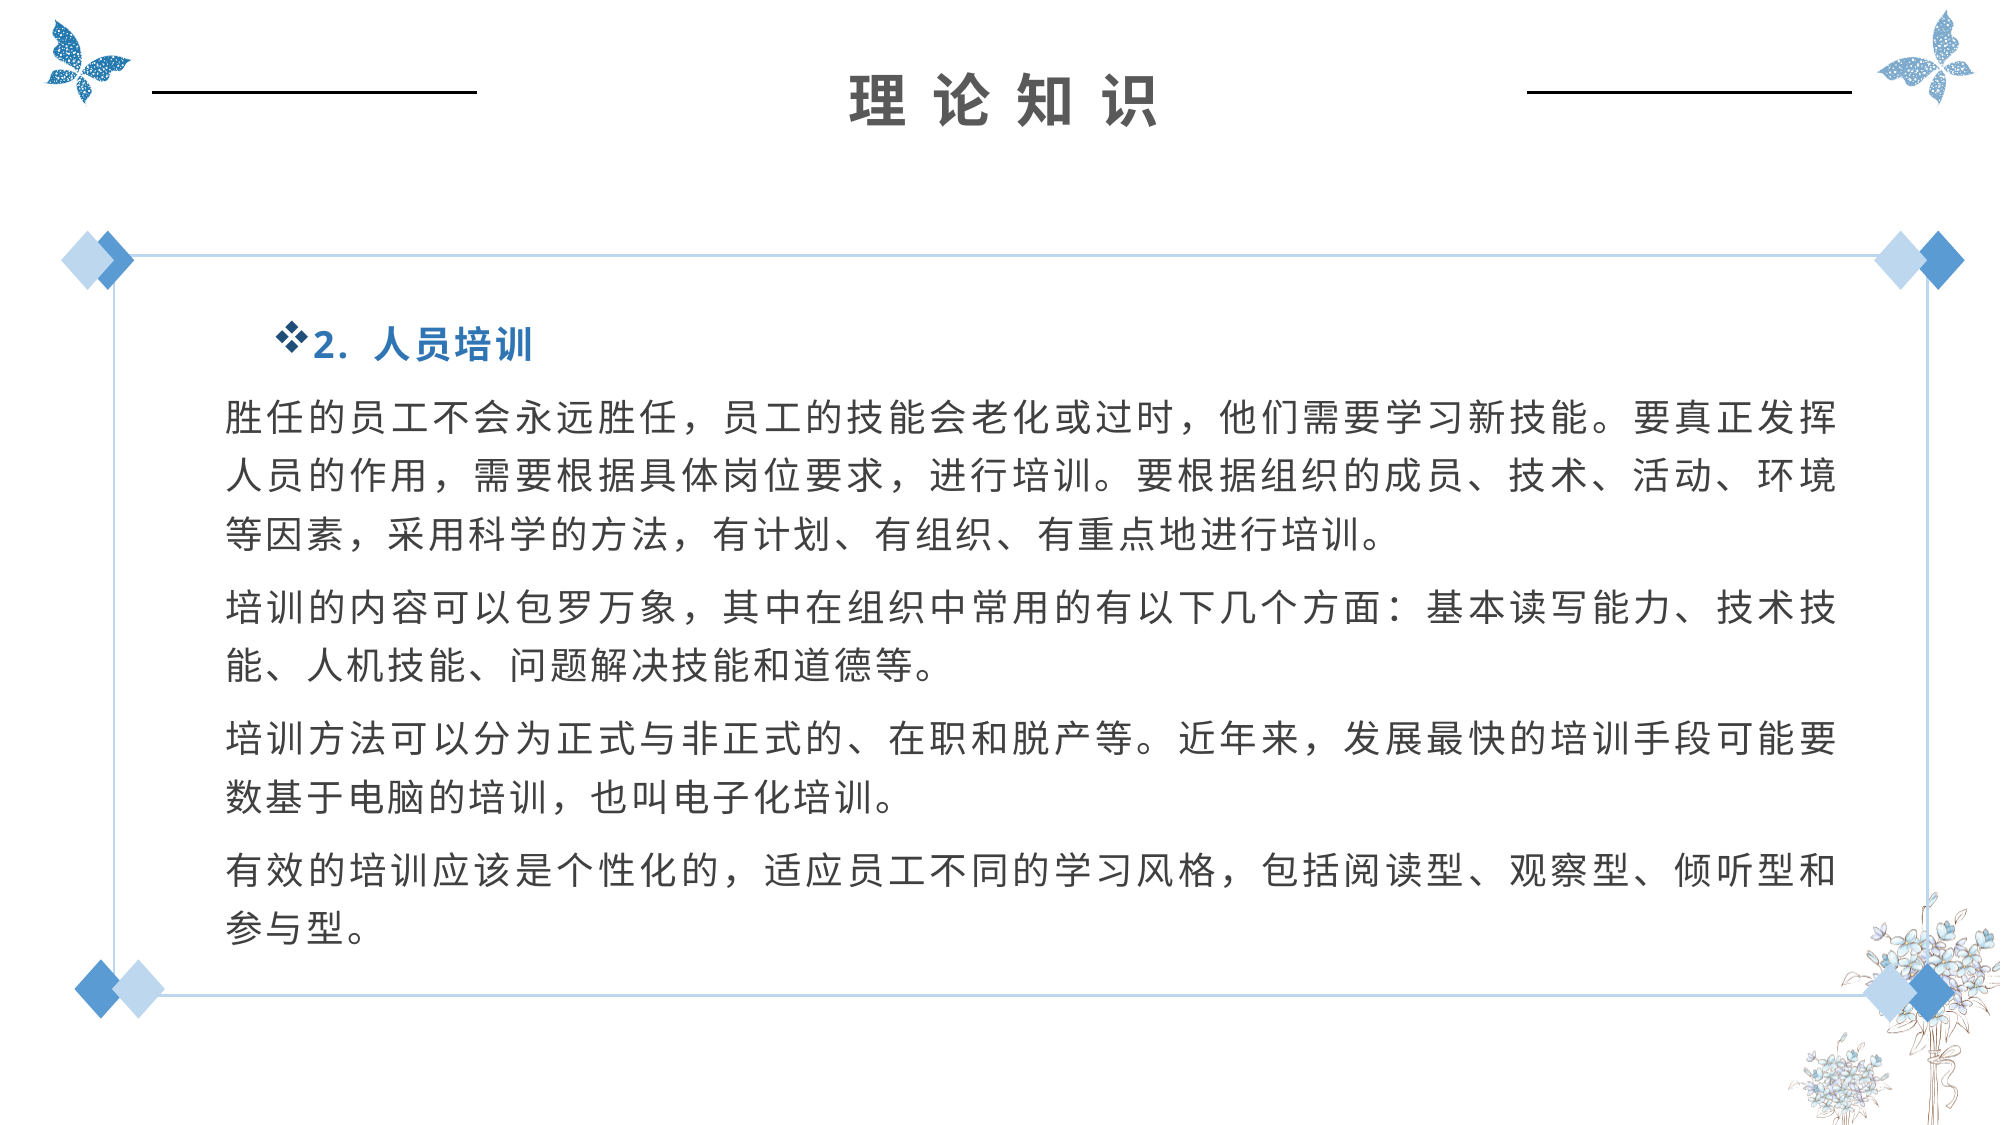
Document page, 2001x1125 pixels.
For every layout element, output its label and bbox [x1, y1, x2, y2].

text_box [61, 230, 1965, 1023]
picture [1788, 892, 2000, 1125]
text_box [151, 55, 1852, 142]
